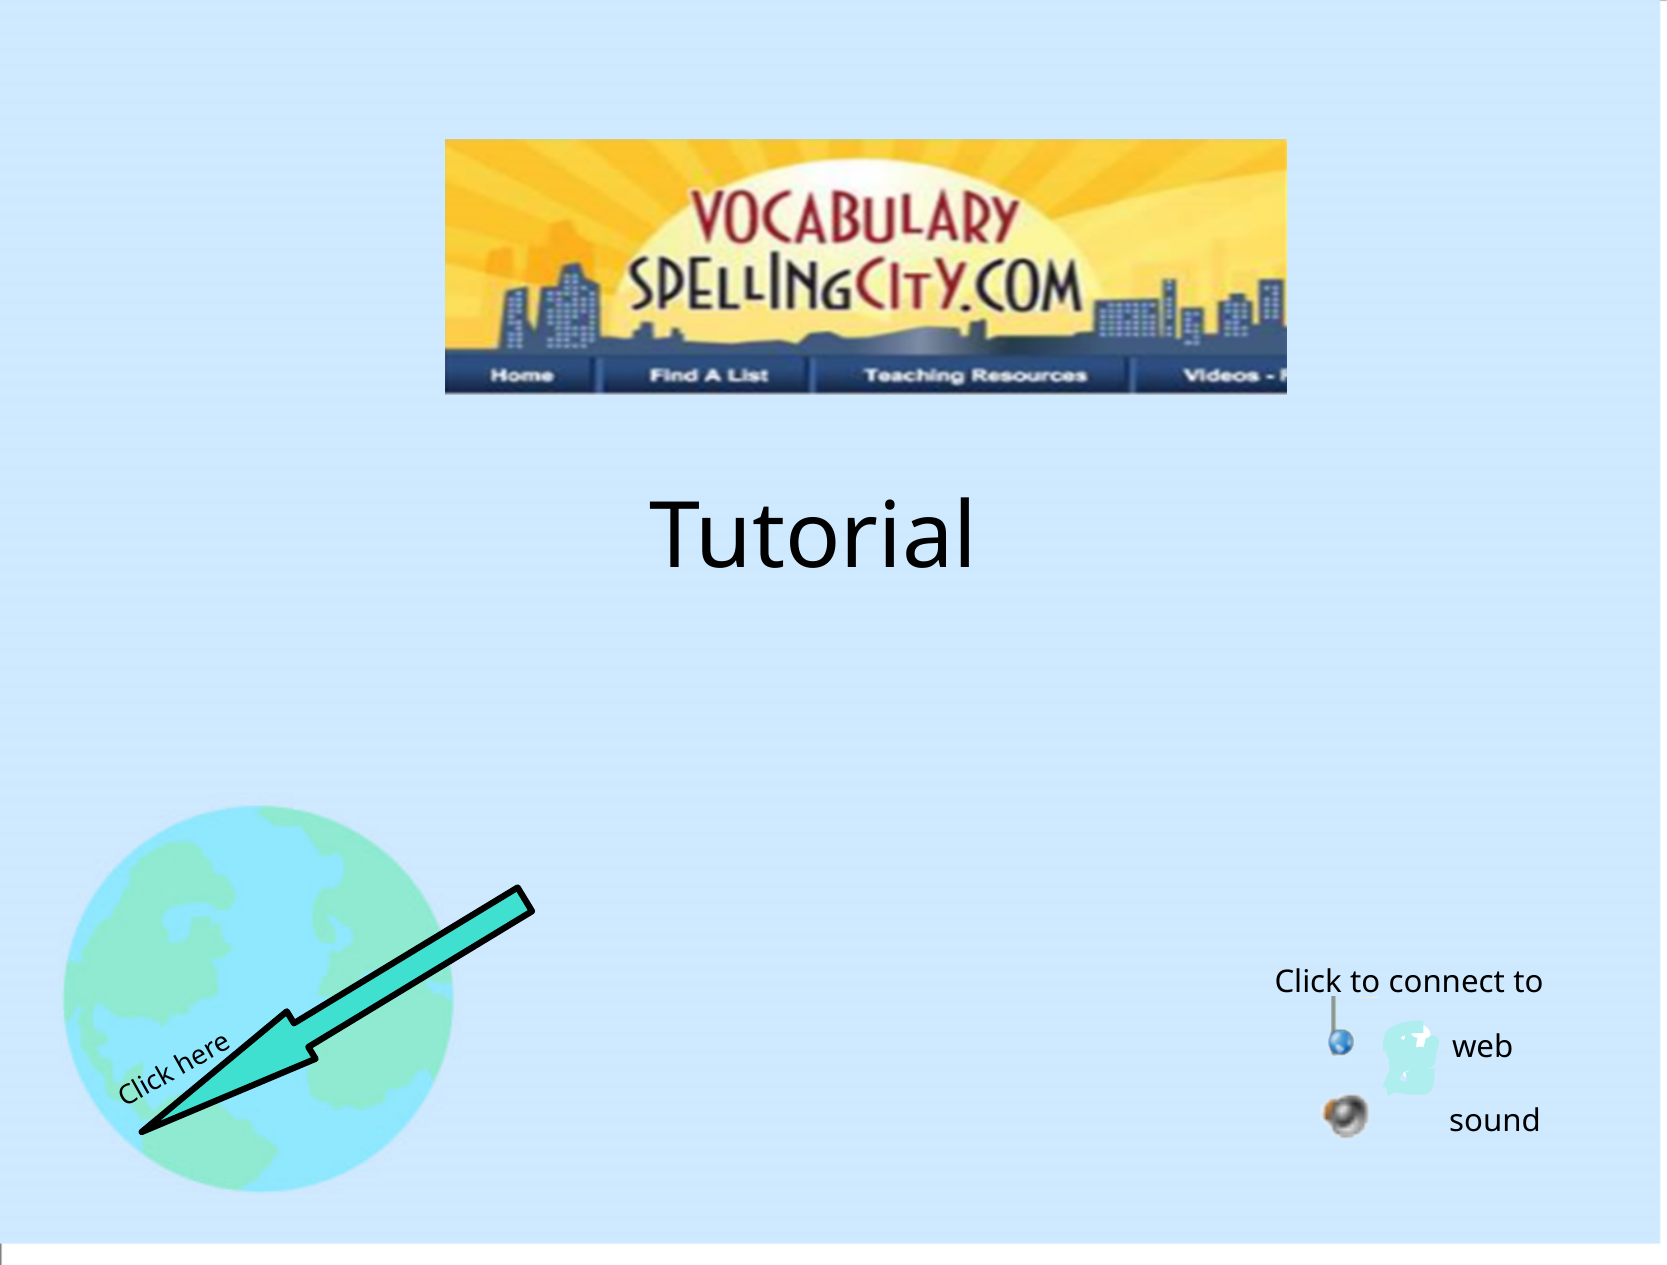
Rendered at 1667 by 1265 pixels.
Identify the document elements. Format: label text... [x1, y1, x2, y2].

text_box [94, 987, 558, 1085]
text_box Tutorial [634, 468, 1065, 593]
picture [0, 0, 1667, 1265]
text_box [1259, 953, 1642, 1202]
